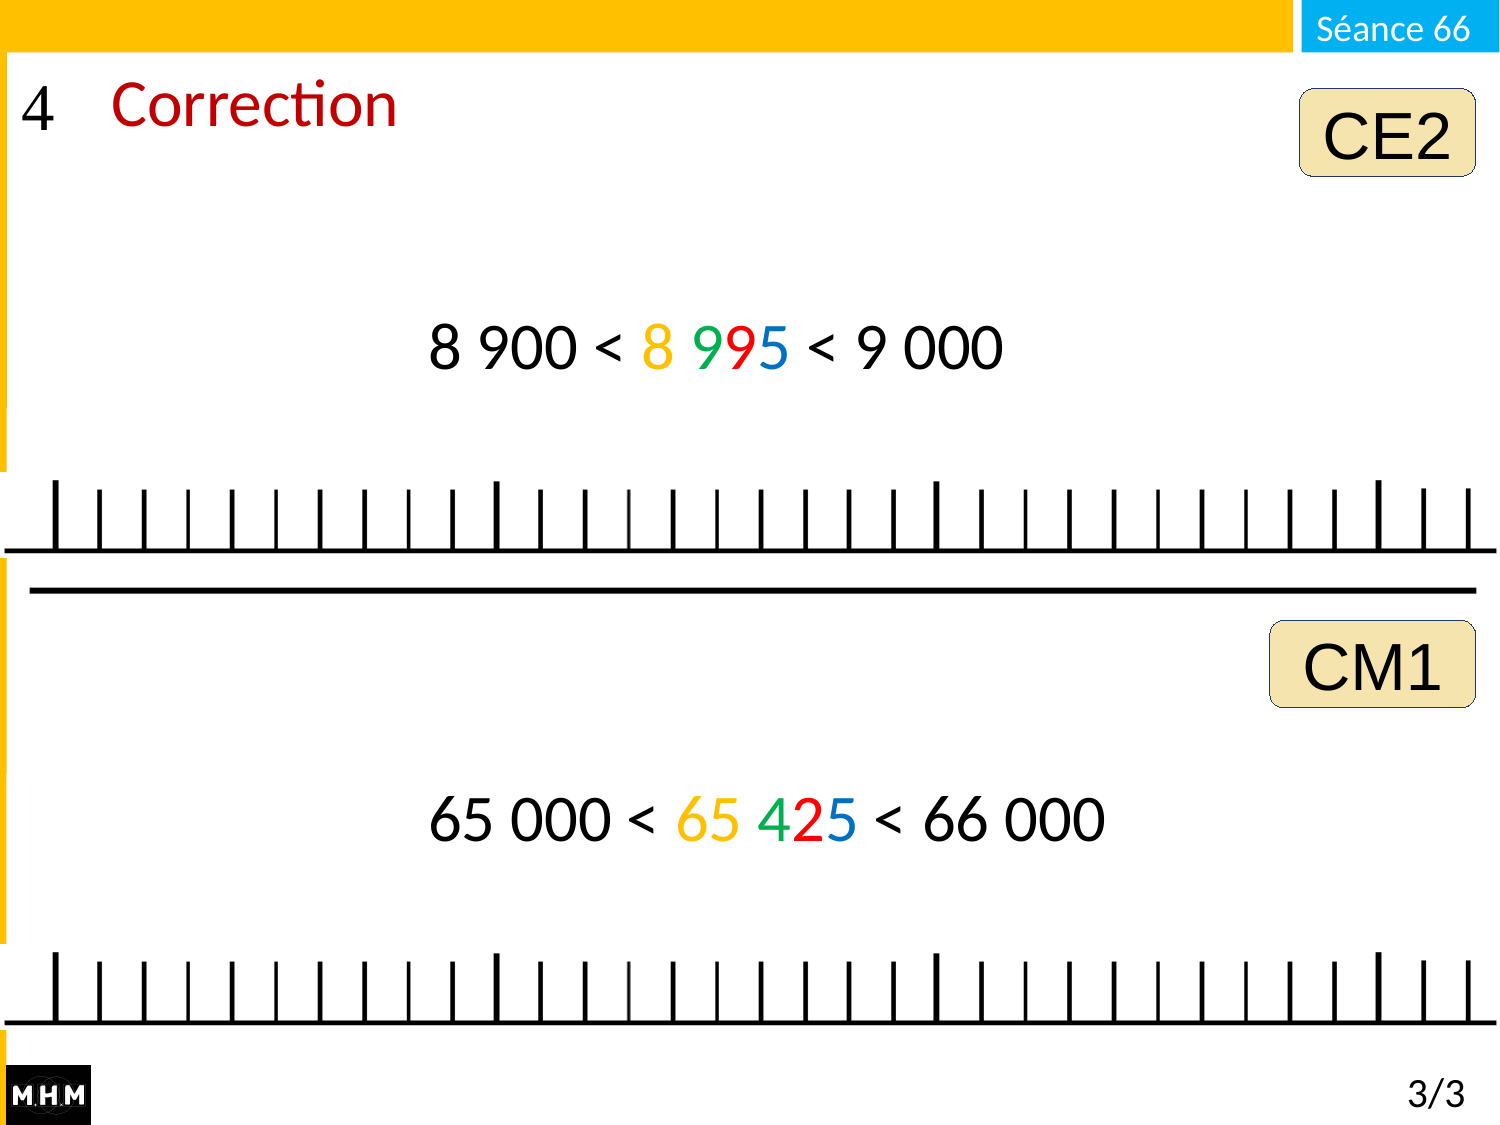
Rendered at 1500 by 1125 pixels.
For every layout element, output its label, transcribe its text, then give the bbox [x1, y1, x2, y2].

picture [6, 1065, 91, 1125]
list 3/3 [1373, 1064, 1500, 1125]
picture [0, 472, 1500, 558]
text_box 8 900 < 8 995 < 9 000 [413, 295, 1050, 390]
text_box CM1 [1269, 620, 1476, 708]
text_box 65 000 < 65 425 < 66 000 [413, 767, 1194, 863]
text_box CE2 [1299, 88, 1476, 177]
picture [0, 944, 1500, 1031]
text_box Correction [96, 60, 477, 149]
